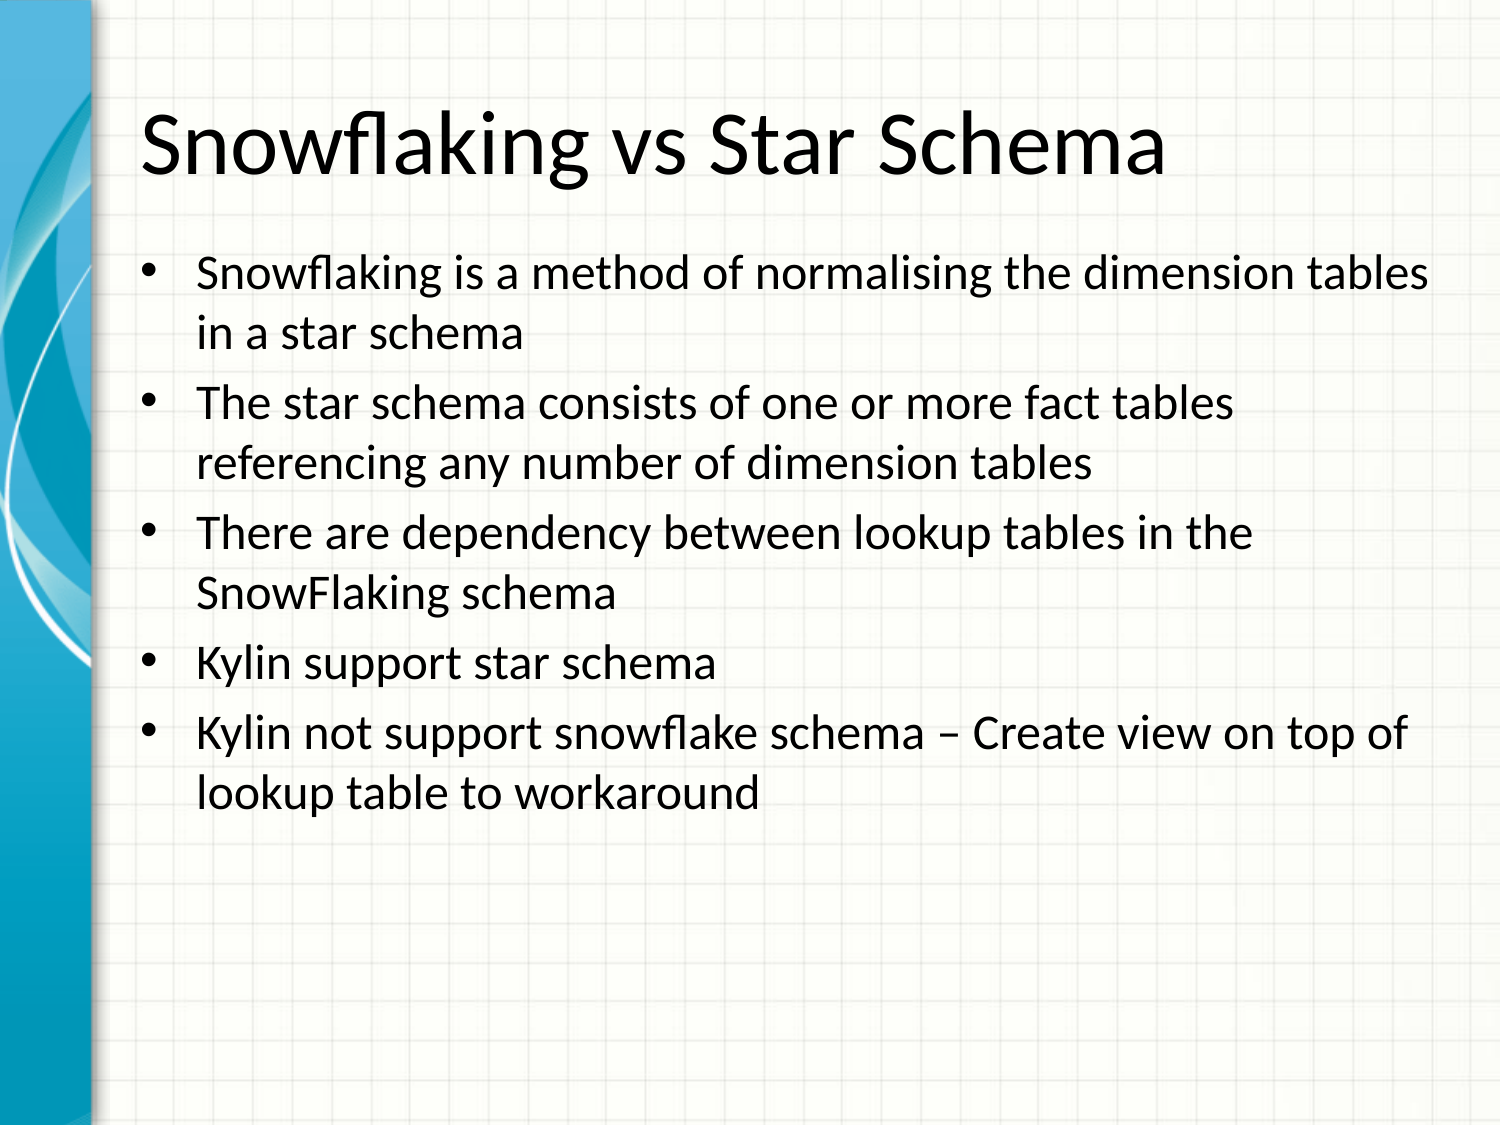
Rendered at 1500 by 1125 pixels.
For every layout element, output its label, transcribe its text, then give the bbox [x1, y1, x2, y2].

title Snowflaking vs Star Schema [125, 44, 1450, 231]
list Snowflaking is a method of normalising the dimension tables in a star schema The star schema consists of one or more fact tables referencing any number of dimension tables There are dependency between lookup tables in the SnowFlaking schema Kylin support star schema Kylin not support snowflake schema – Create view on top of lookup table to workaround [125, 231, 1450, 1013]
picture [0, 0, 1500, 1125]
